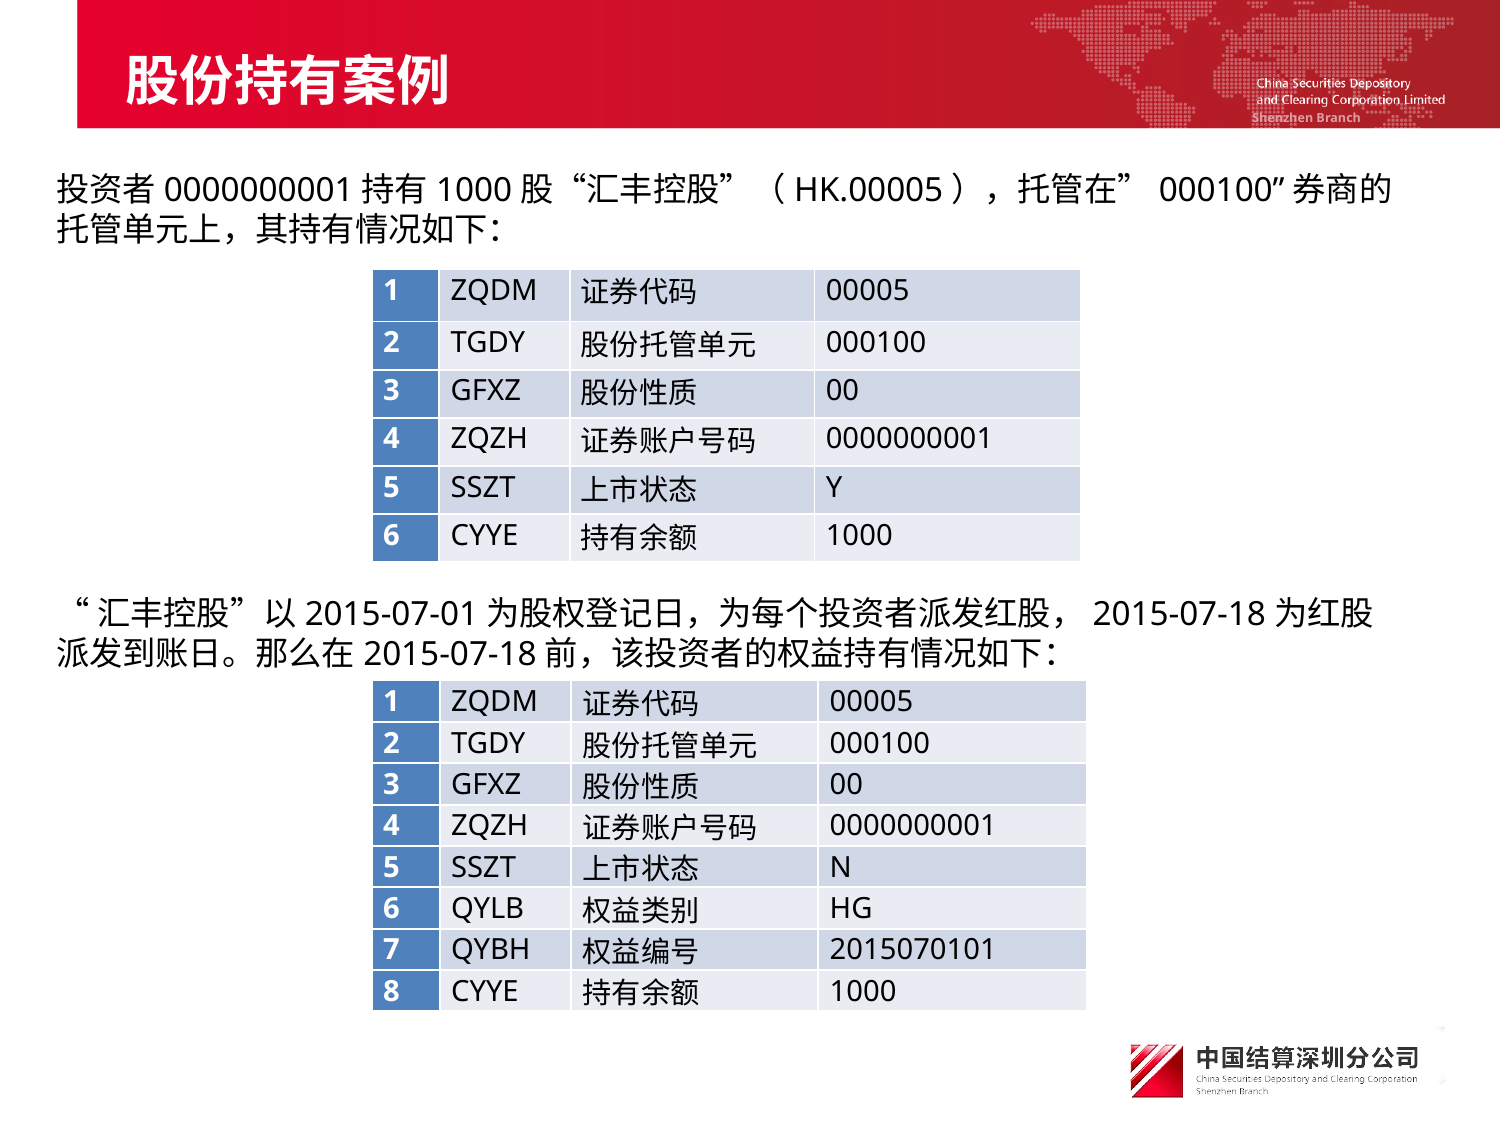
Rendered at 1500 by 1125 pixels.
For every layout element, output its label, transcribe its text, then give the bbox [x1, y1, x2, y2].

table_header ZQDM [440, 270, 569, 321]
table_cell GFXZ [440, 371, 569, 417]
table_cell 持有余额 [572, 971, 817, 1010]
table_cell 0000000001 [815, 419, 1080, 465]
table_cell 00 [815, 371, 1080, 417]
table_cell 3 [373, 764, 439, 804]
table_cell TGDY [441, 723, 570, 762]
table_cell 6 [373, 888, 439, 928]
table_cell 4 [373, 419, 438, 465]
table_cell 8 [373, 971, 439, 1010]
table_cell ZQZH [441, 806, 570, 845]
table_cell 股份性质 [571, 371, 814, 417]
table_cell 上市状态 [571, 467, 814, 513]
table_cell ZQZH [440, 419, 569, 465]
table_cell QYBH [441, 930, 570, 969]
table_cell 7 [373, 930, 439, 969]
table_cell GFXZ [441, 764, 570, 804]
table_header 证券代码 [571, 270, 814, 321]
table_header 证券代码 [572, 681, 817, 721]
table_cell 股份托管单元 [572, 723, 817, 762]
table_cell 2 [373, 723, 439, 762]
text_box “汇丰控股”以2015-07-01为股权登记日，为每个投资者派发红股，2015-07-18为红股派发到账日。那么在2015-07-18前，该投资者的权益持有情况如下： [41, 584, 1412, 680]
table_cell 证券账户号码 [571, 419, 814, 465]
table_cell 持有余额 [571, 515, 814, 561]
table_header 00005 [819, 681, 1086, 721]
text_box 股份持有案例 [110, 30, 1495, 119]
table_cell 2 [373, 322, 438, 369]
table_cell 6 [373, 515, 438, 561]
table_cell 5 [373, 847, 439, 886]
table_cell CYYE [441, 971, 570, 1010]
text_box 投资者0000000001持有1000股“汇丰控股”（HK.00005），托管在”000100”券商的托管单元上，其持有情况如下： [41, 160, 1412, 256]
table_header 1 [373, 270, 438, 321]
picture [0, 0, 1500, 1125]
table_cell 000100 [819, 723, 1086, 762]
table_cell 1000 [819, 971, 1086, 1010]
table_cell 股份性质 [572, 764, 817, 804]
table_cell QYLB [441, 888, 570, 928]
table_cell CYYE [440, 515, 569, 561]
table_cell SSZT [440, 467, 569, 513]
table_header 00005 [815, 270, 1080, 321]
table_header ZQDM [441, 681, 570, 721]
table_cell 4 [373, 806, 439, 845]
table_cell 000100 [815, 322, 1080, 369]
table_cell 上市状态 [572, 847, 817, 886]
table_cell 0000000001 [819, 806, 1086, 845]
table_cell 5 [373, 467, 438, 513]
table_cell SSZT [441, 847, 570, 886]
table_cell 权益类别 [572, 888, 817, 928]
table_cell 2015070101 [819, 930, 1086, 969]
table_cell N [819, 847, 1086, 886]
table_cell TGDY [440, 322, 569, 369]
table_cell Y [815, 467, 1080, 513]
table_cell 权益编号 [572, 930, 817, 969]
table_cell HG [819, 888, 1086, 928]
table_header 1 [373, 681, 439, 721]
table_cell 1000 [815, 515, 1080, 561]
table_cell 股份托管单元 [571, 322, 814, 369]
table_cell 证券账户号码 [572, 806, 817, 845]
table_cell 00 [819, 764, 1086, 804]
table_cell 3 [373, 371, 438, 417]
